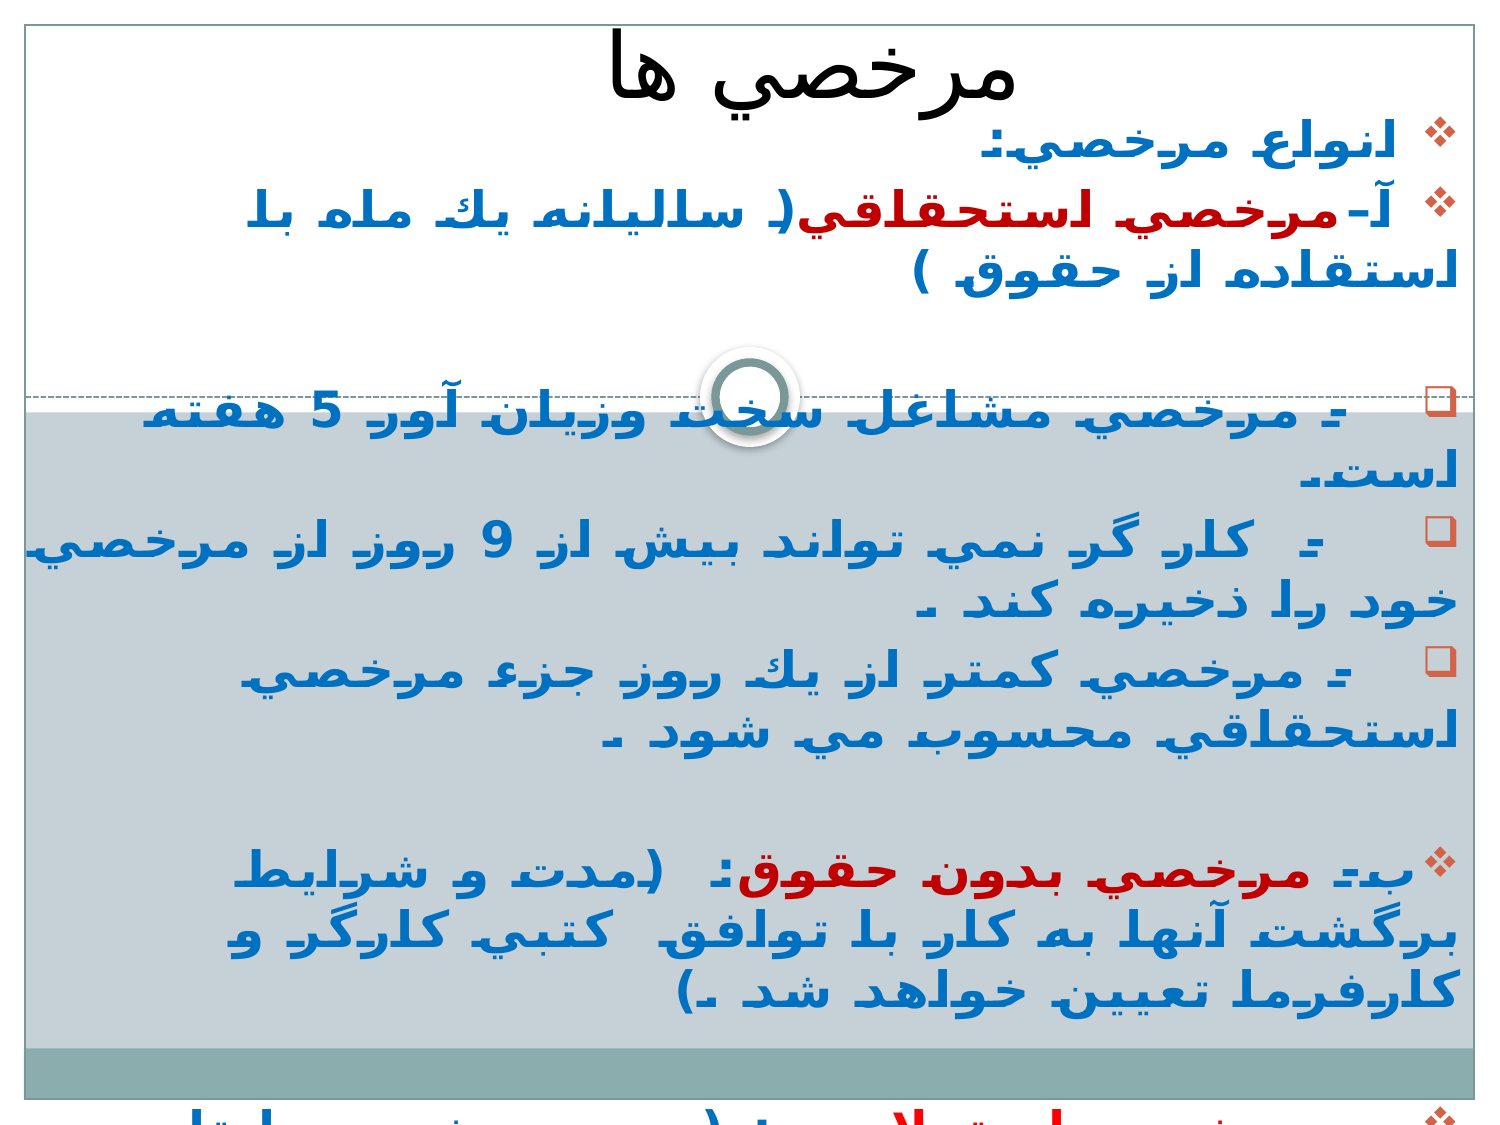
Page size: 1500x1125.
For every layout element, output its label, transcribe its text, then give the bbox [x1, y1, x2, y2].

subtitle انواع مرخصي: آ–مرخصي استحقاقي( ساليانه يك ماه با استقاده از حقوق ) - مرخصي مشاغل سخت وزيان آور 5 هفته است. - كار گر نمي تواند بيش از 9 روز از مرخصي خود را ذخيره كند . - مرخصي كمتر از يك روز جزء مرخصي استحقاقي محسوب مي شود . ب- مرخصي بدون حقوق: (مدت و شرايط برگشت آنها به كار با توافق كتبي كارگر و كارفرما تعيين خواهد شد .) پ- مرخصي استعلاجي : (مدت مرخصي با تاييد سازمان تامين اجتماعي جزء سوابق كار و بازنشستگي محسوب خواهد شد .) ت- مرخصي اضطراري : (ازدواج و فوت همسر، پدر ،مادر ويا فرزندان ) [0, 99, 1475, 1125]
text_box مرخصي ها [560, 0, 1067, 125]
